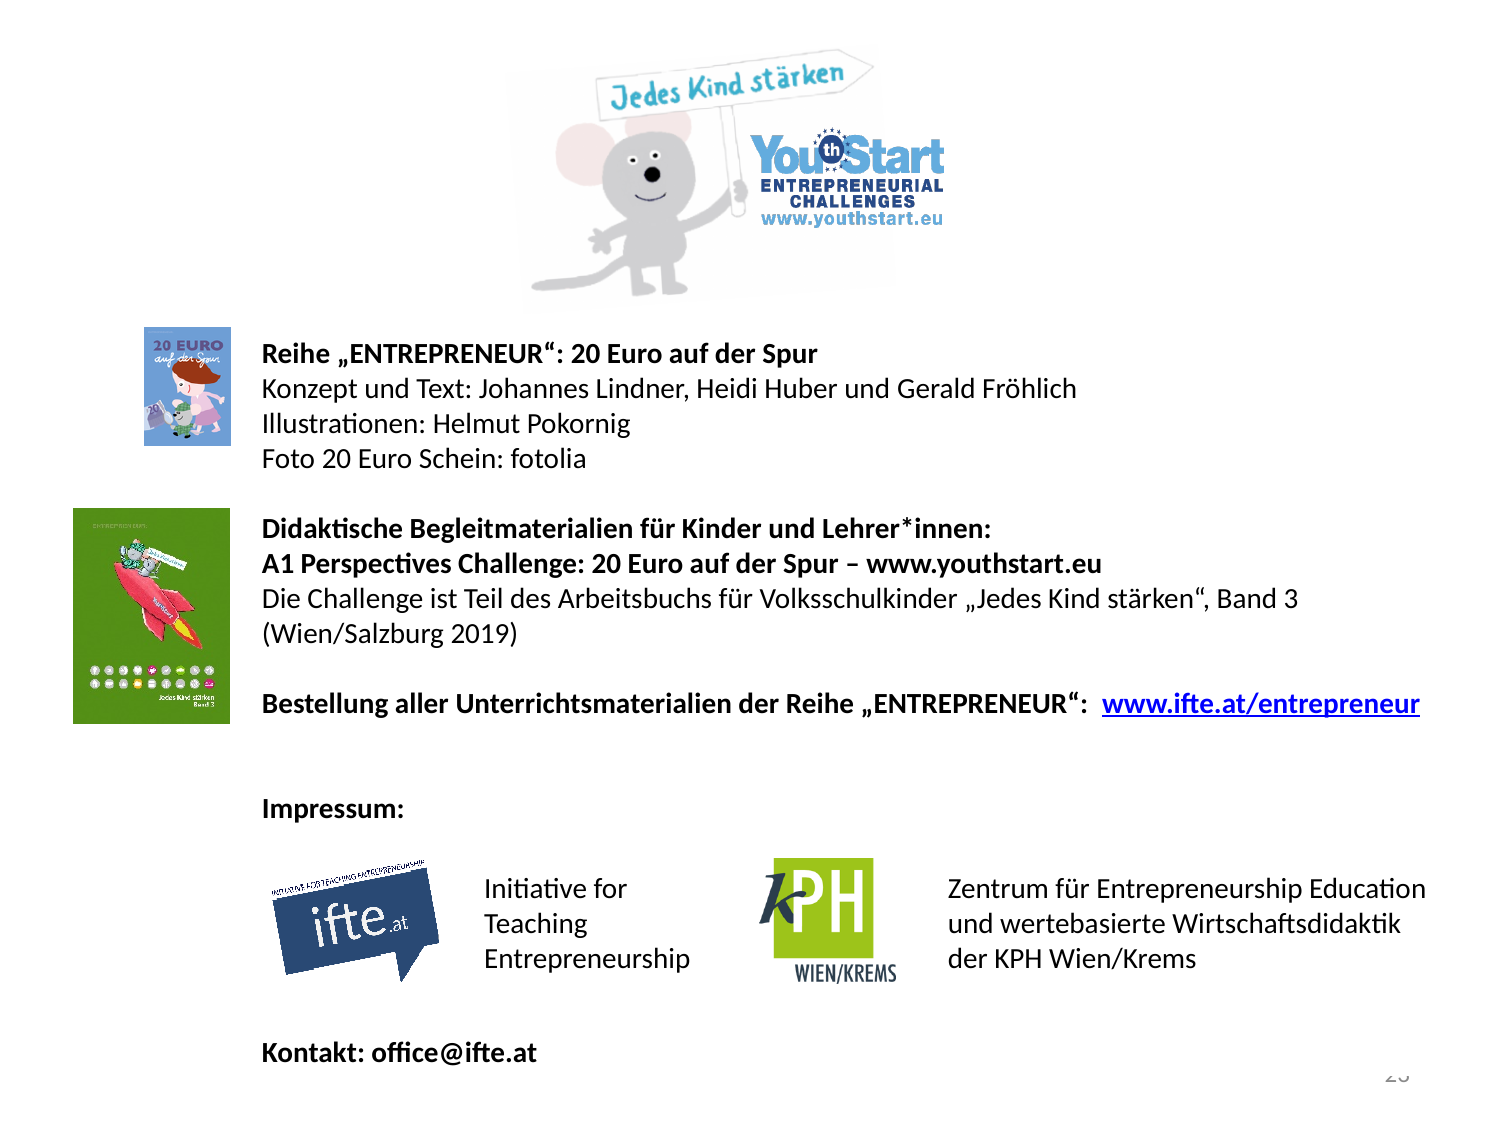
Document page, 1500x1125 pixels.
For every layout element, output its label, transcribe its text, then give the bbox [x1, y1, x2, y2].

picture [144, 326, 231, 447]
text_box Zentrum für Entrepreneurship Education und wertebasierte Wirtschaftsdidaktik der KPH Wien/Krems [933, 862, 1463, 982]
text_box Initiative for Teaching Entrepreneurship [469, 862, 723, 982]
picture [73, 507, 231, 724]
picture [506, 45, 945, 313]
picture [271, 858, 440, 984]
text_box Reihe „ENTREPRENEUR“: 20 Euro auf der Spur Konzept und Text: Johannes Lindner, Heidi Huber und Gerald Fröhlich Illustrationen: Helmut Pokornig Foto 20 Euro Schein: fotolia Didaktische Begleitmaterialien für Kinder und Lehrer*innen: A1 Perspectives Challenge: 20 Euro auf der Spur – www.youthstart.eu Die Challenge ist Teil des Arbeitsbuchs für Volksschulkinder „Jedes Kind stärken“, Band 3 (Wien/Salzburg 2019) Bestellung aller Unterrichtsmaterialien der Reihe „ENTREPRENEUR“: www.ifte.at/entrepreneur Impressum: Kontakt: office@ifte.at [247, 327, 1463, 1076]
picture [759, 858, 897, 984]
slide_number 23 [1074, 1076, 1425, 1103]
